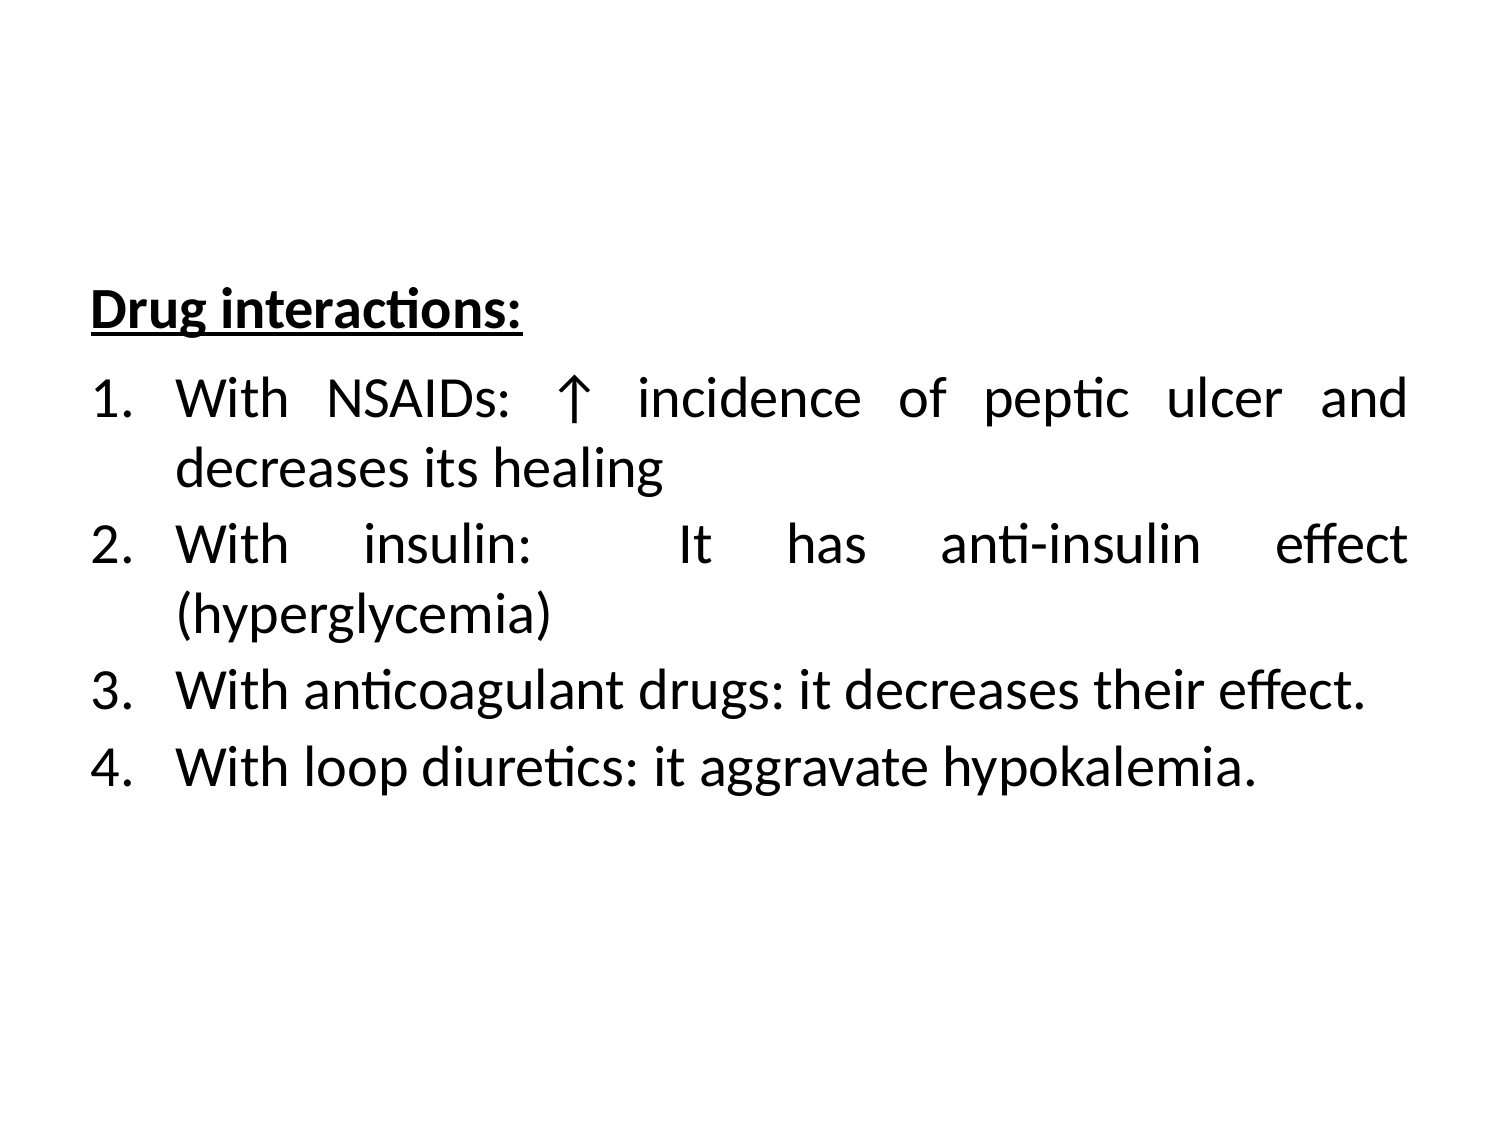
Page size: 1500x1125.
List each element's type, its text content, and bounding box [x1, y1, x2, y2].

list Drug interactions: With NSAIDs: ↑ incidence of peptic ulcer and decreases its healing With insulin: It has anti-insulin effect (hyperglycemia) With anticoagulant drugs: it decreases their effect. With loop diuretics: it aggravate hypokalemia. [75, 262, 1425, 1005]
